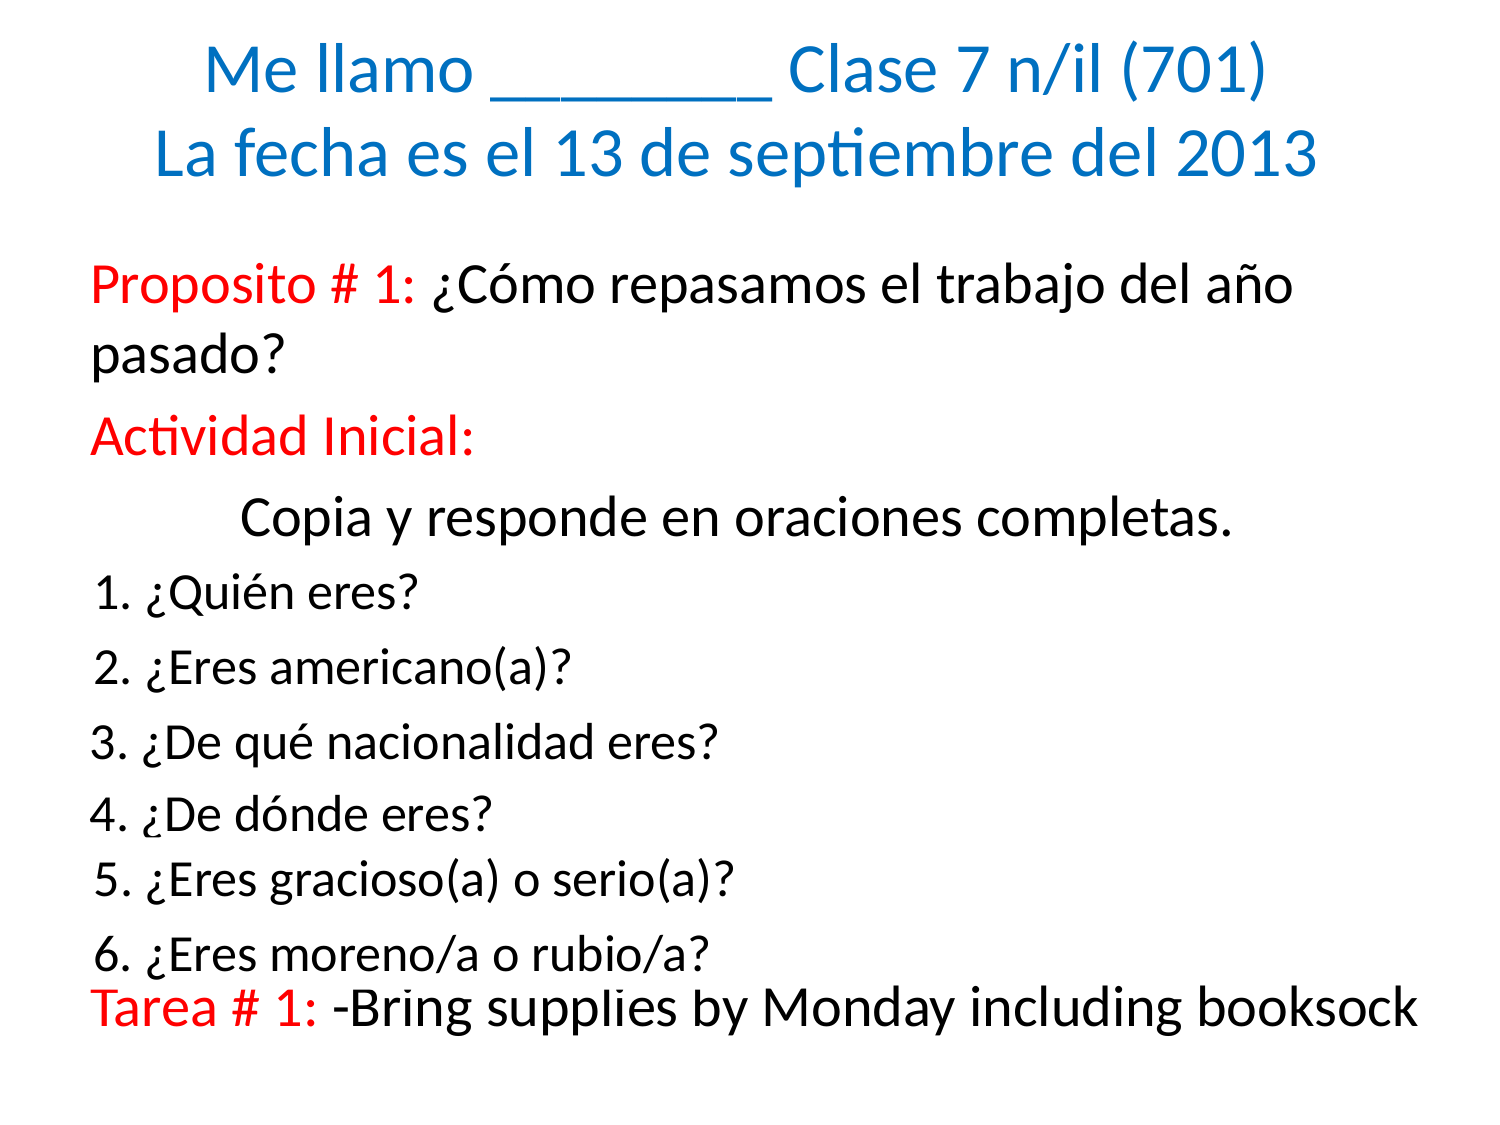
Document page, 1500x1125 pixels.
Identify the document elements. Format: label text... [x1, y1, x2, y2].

text_box 4. ¿De dónde eres? [75, 771, 1300, 849]
text_box 1. ¿Quién eres? [78, 549, 448, 624]
text_box 2. ¿Eres americano(a)? [78, 624, 707, 699]
text_box 5. ¿Eres gracioso(a) o serio(a)? [79, 837, 788, 915]
list Proposito # 1: ¿Cómo repasamos el trabajo del año pasado? Actividad Inicial: Copia y responde en oraciones completas. Tarea # 1: -Bring supplies by Monday including booksock [75, 237, 1475, 1113]
text_box 3. ¿De qué nacionalidad eres? [75, 699, 1400, 778]
text_box 6. ¿Eres moreno/a o rubio/a? [78, 912, 739, 990]
title Me llamo ________ Clase 7 n/il (701) La fecha es el 13 de septiembre del 2013 [0, 12, 1475, 200]
